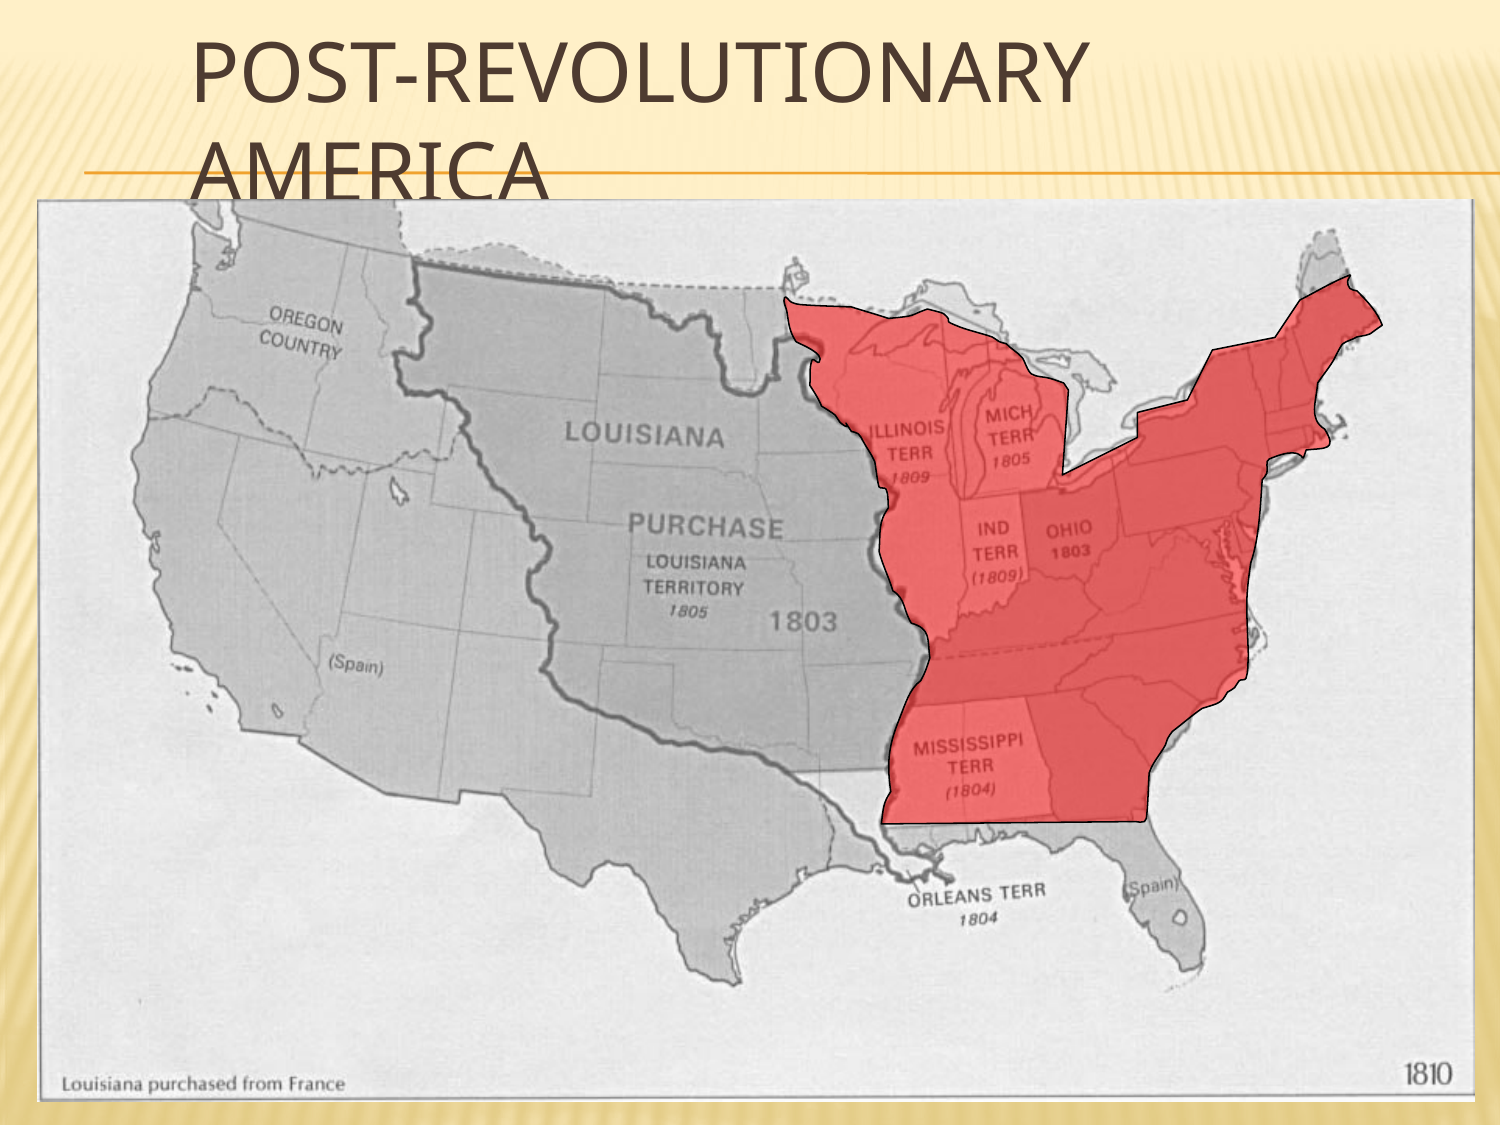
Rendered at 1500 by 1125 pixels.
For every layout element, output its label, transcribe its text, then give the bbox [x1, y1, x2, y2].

picture [37, 199, 1476, 1102]
title Post-Revolutionary America [174, 50, 1413, 188]
